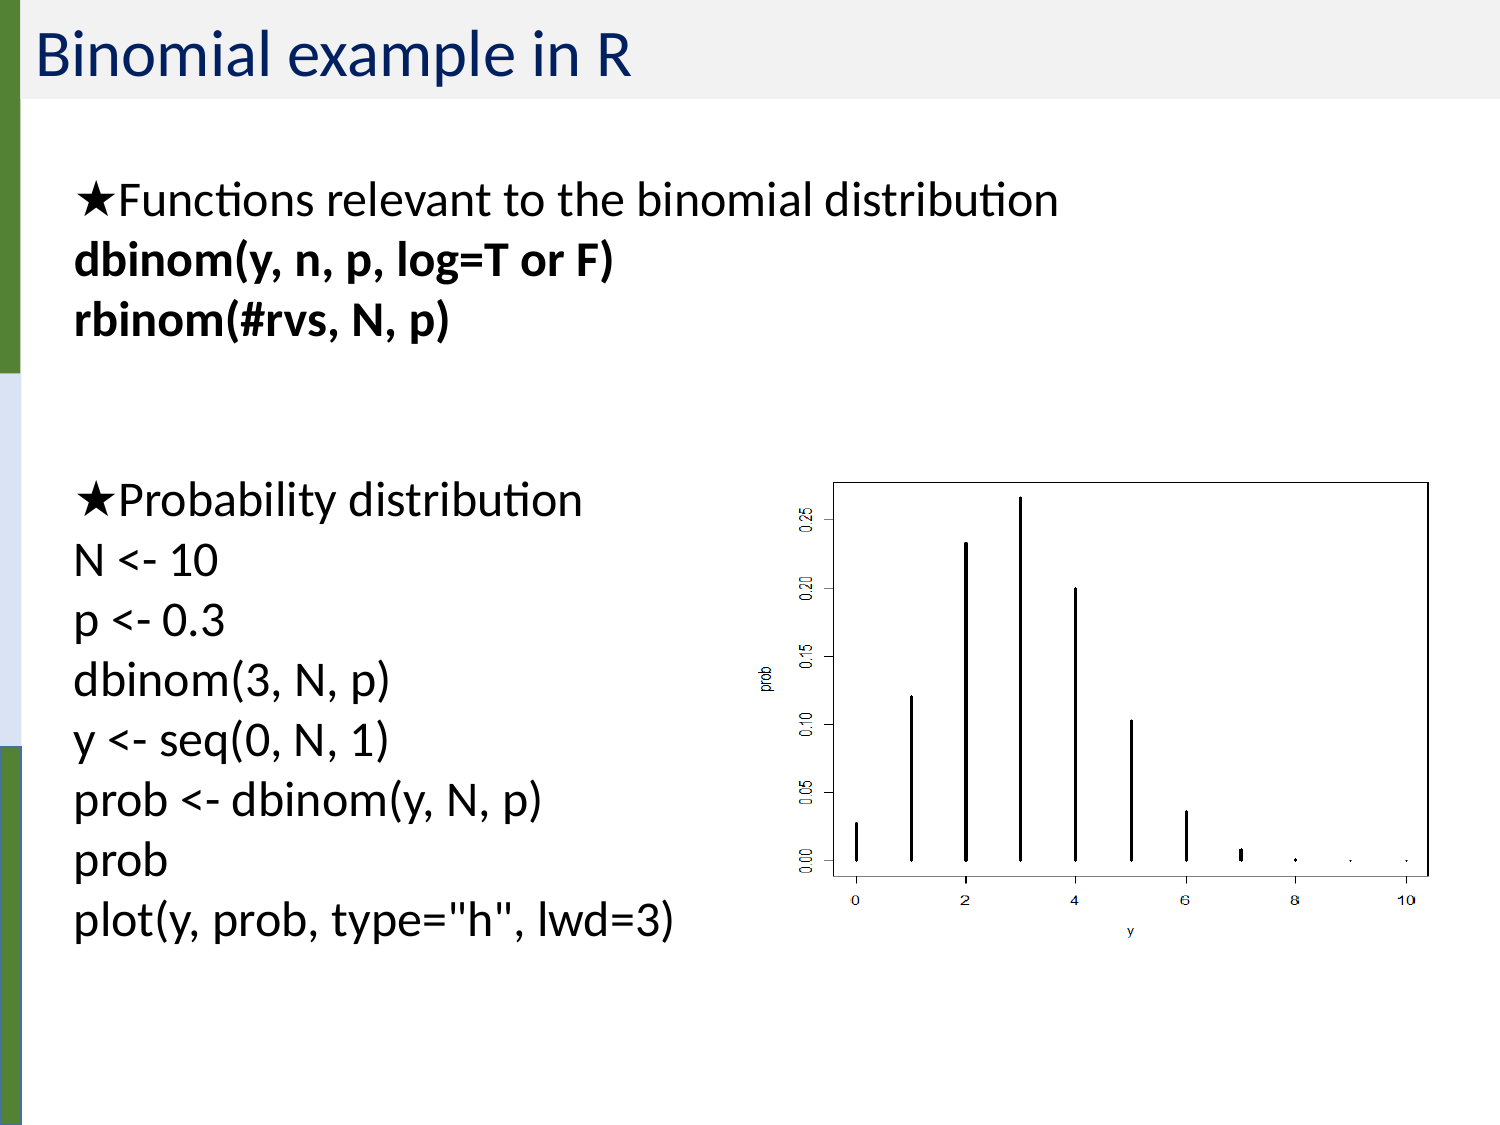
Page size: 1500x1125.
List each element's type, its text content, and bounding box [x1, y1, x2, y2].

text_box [0, 0, 22, 1125]
picture [749, 420, 1472, 953]
text_box ★Functions relevant to the binomial distribution dbinom(y, n, p, log=T or F) rbinom(#rvs, N, p) ★Probability distribution N <- 10 p <- 0.3 dbinom(3, N, p) y <- seq(0, N, 1) prob <- dbinom(y, N, p) prob plot(y, prob, type="h", lwd=3) [58, 158, 1442, 954]
text_box Binomial example in R [24, 0, 1500, 99]
